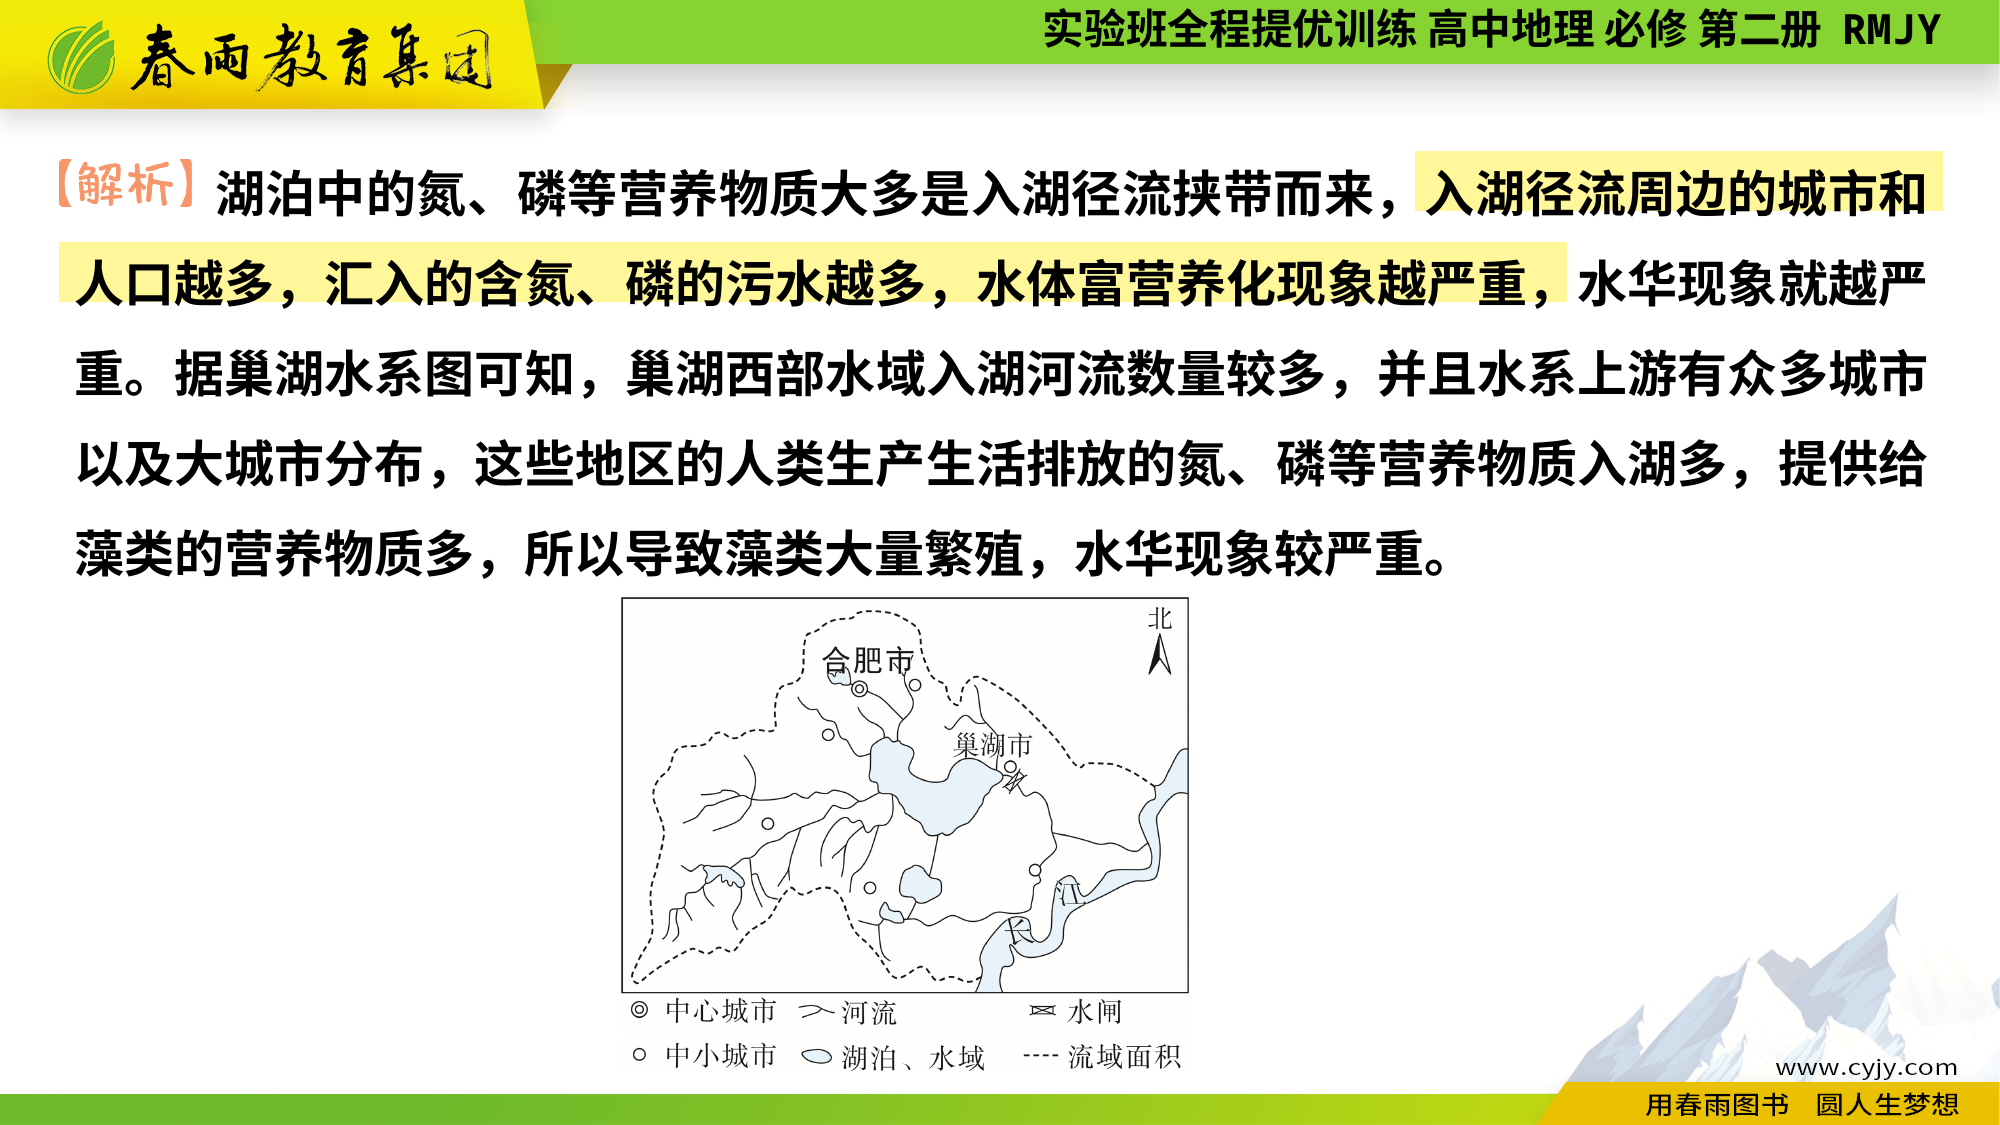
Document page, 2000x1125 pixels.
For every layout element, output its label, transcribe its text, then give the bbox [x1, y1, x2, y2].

text_box 湖泊中的氮、磷等营养物质大多是入湖径流挟带而来，入湖径流周边的城市和人口越多，汇入的含氮、磷的污水越多，水体富营养化现象越严重，水华现象就越严重。据巢湖水系图可知，巢湖西部水域入湖河流数量较多，并且水系上游有众多城市以及大城市分布，这些地区的人类生产生活排放的氮、磷等营养物质入湖多，提供给藻类的营养物质多，所以导致藻类大量繁殖，水华现象较严重。 [59, 125, 1944, 591]
picture [0, 0, 2000, 1125]
